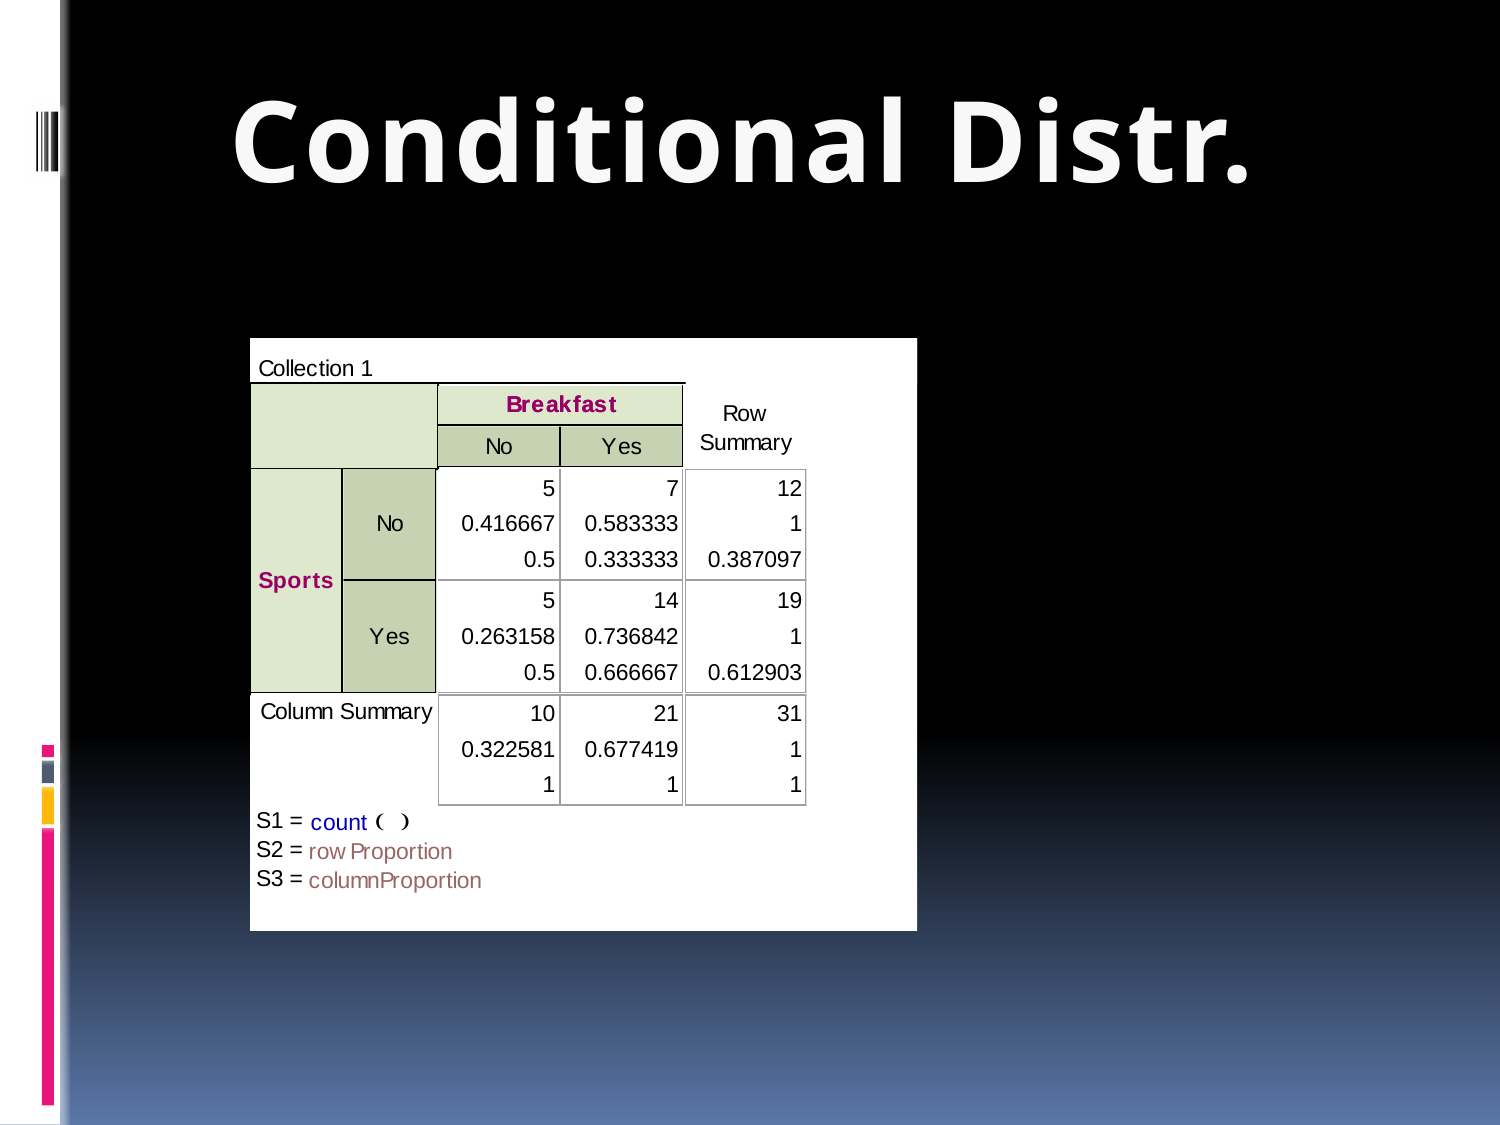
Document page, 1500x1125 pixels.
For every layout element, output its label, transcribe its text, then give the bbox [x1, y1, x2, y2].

text_box Conditional Distr. [214, 62, 1304, 213]
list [249, 336, 920, 934]
